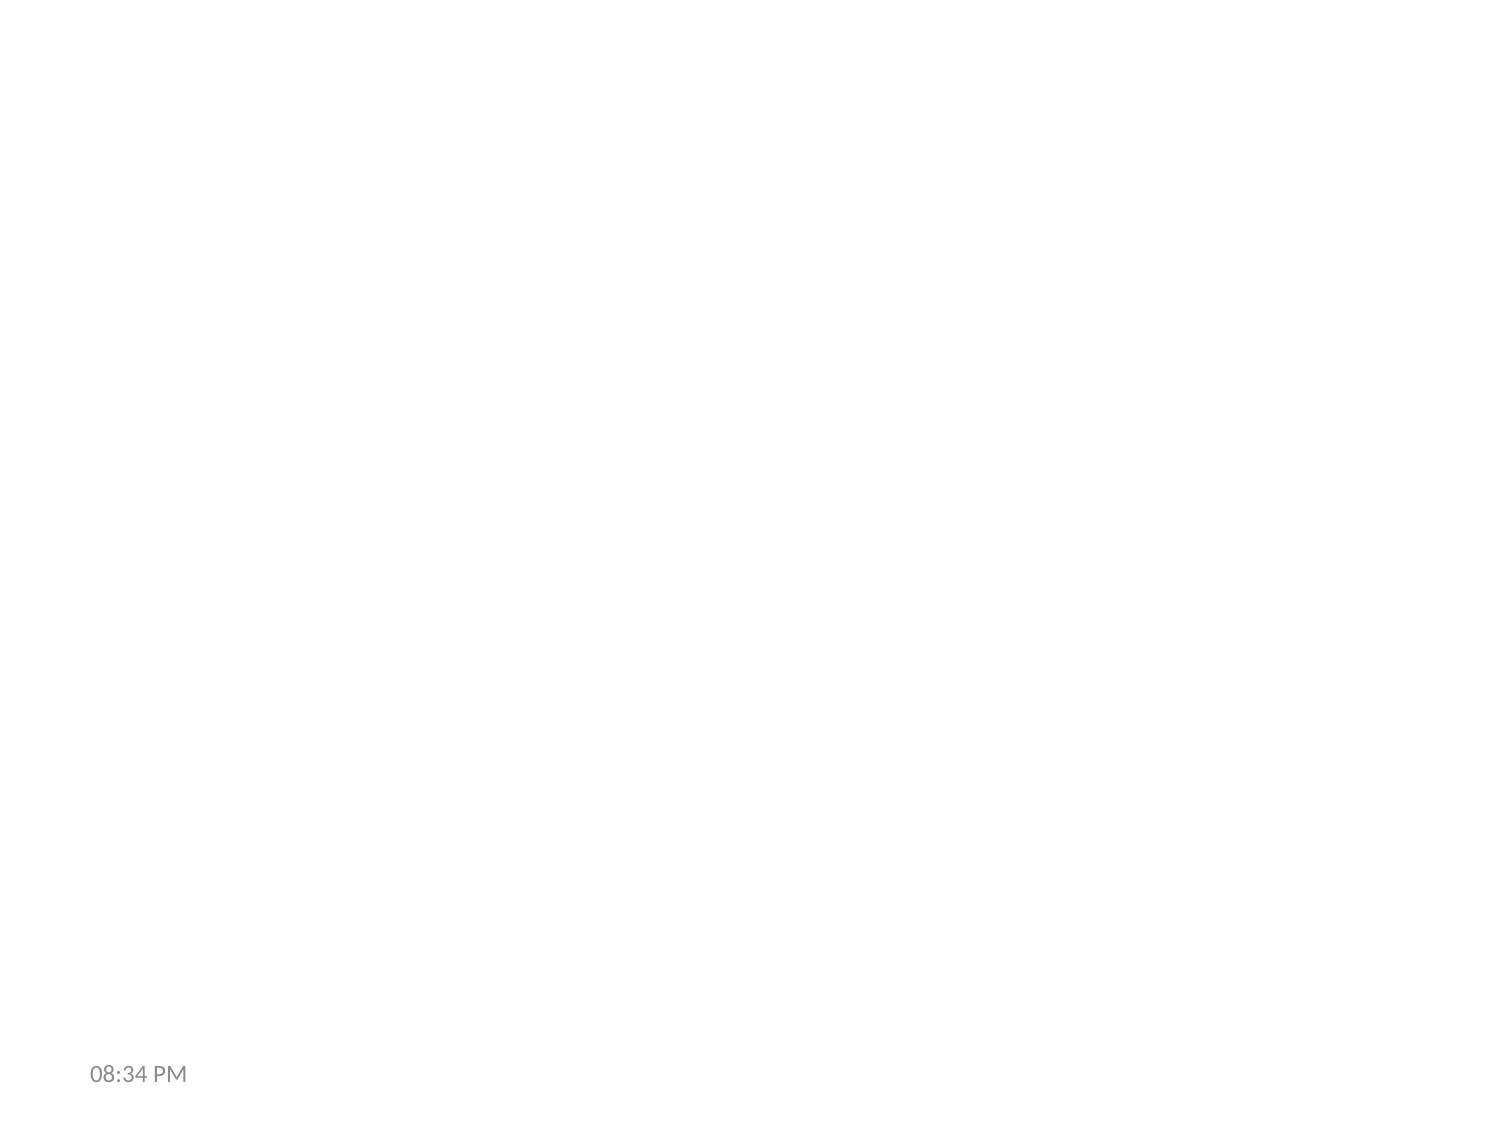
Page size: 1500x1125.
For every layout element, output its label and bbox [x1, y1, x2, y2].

slide_number [75, 1042, 425, 1103]
